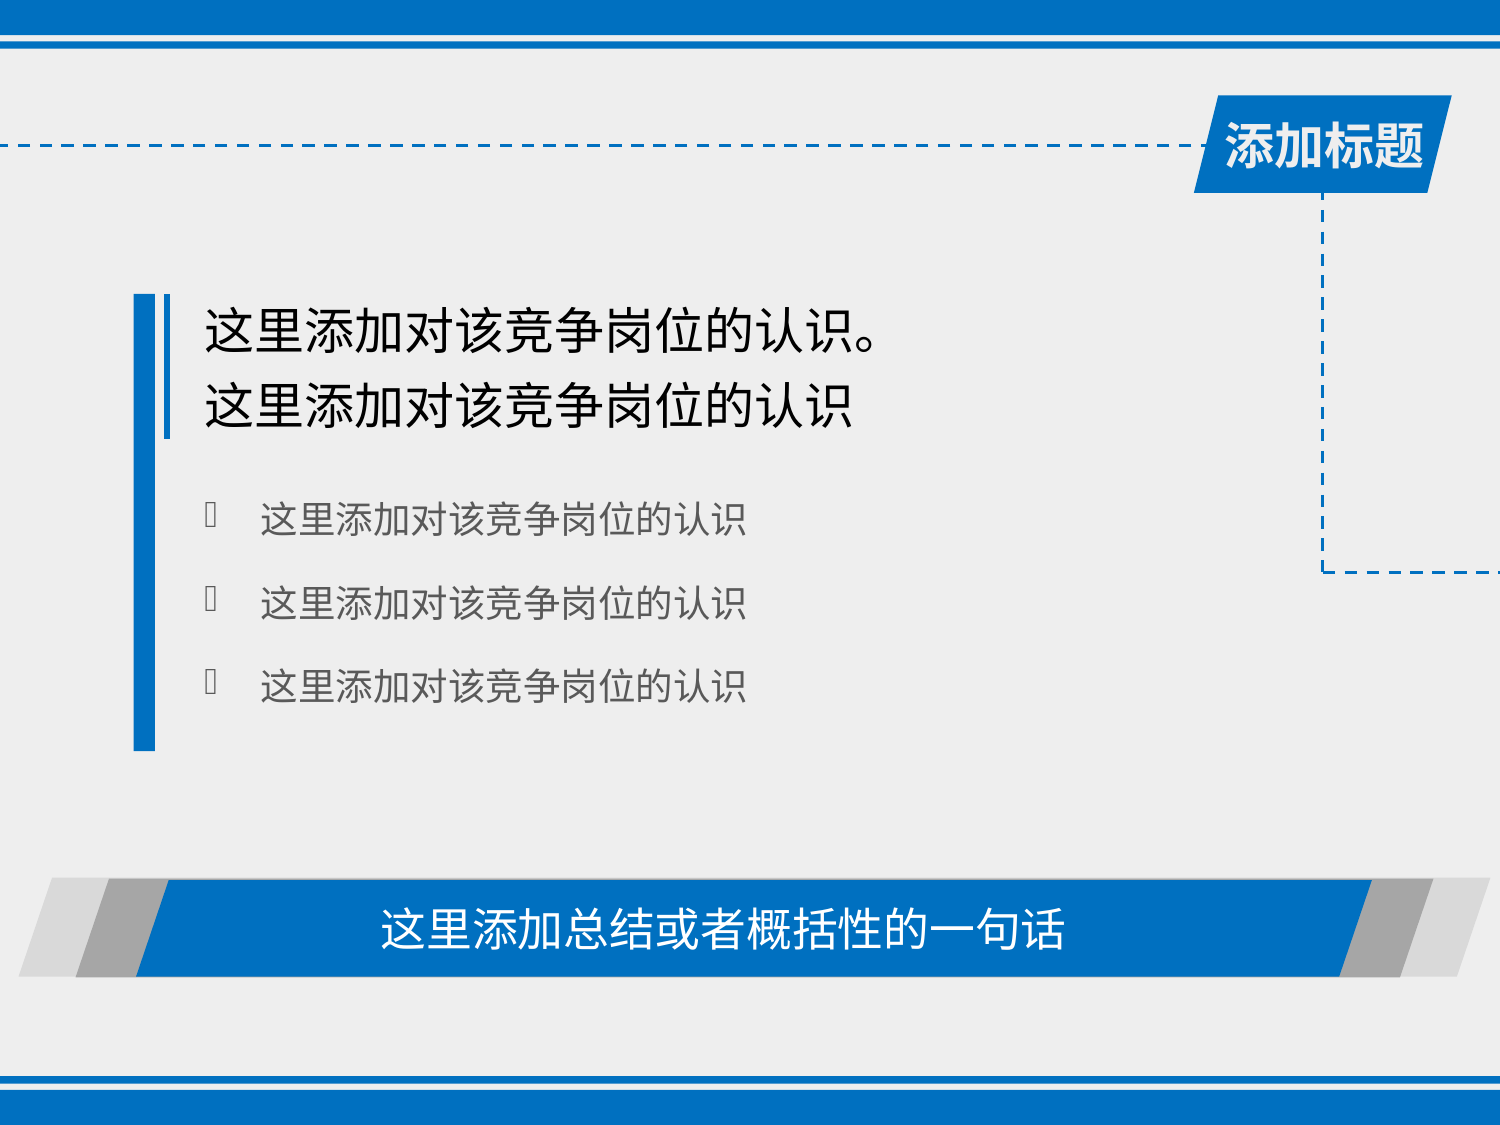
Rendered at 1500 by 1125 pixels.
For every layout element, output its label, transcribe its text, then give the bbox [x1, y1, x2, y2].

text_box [18, 877, 1491, 978]
text_box 这里添加对该竞争岗位的认识 这里添加对该竞争岗位的认识 这里添加对该竞争岗位的认识 [189, 475, 1259, 716]
text_box 这里添加对该竞争岗位的认识。 这里添加对该竞争岗位的认识 [189, 276, 1249, 498]
text_box [133, 293, 155, 752]
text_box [1193, 95, 1452, 193]
